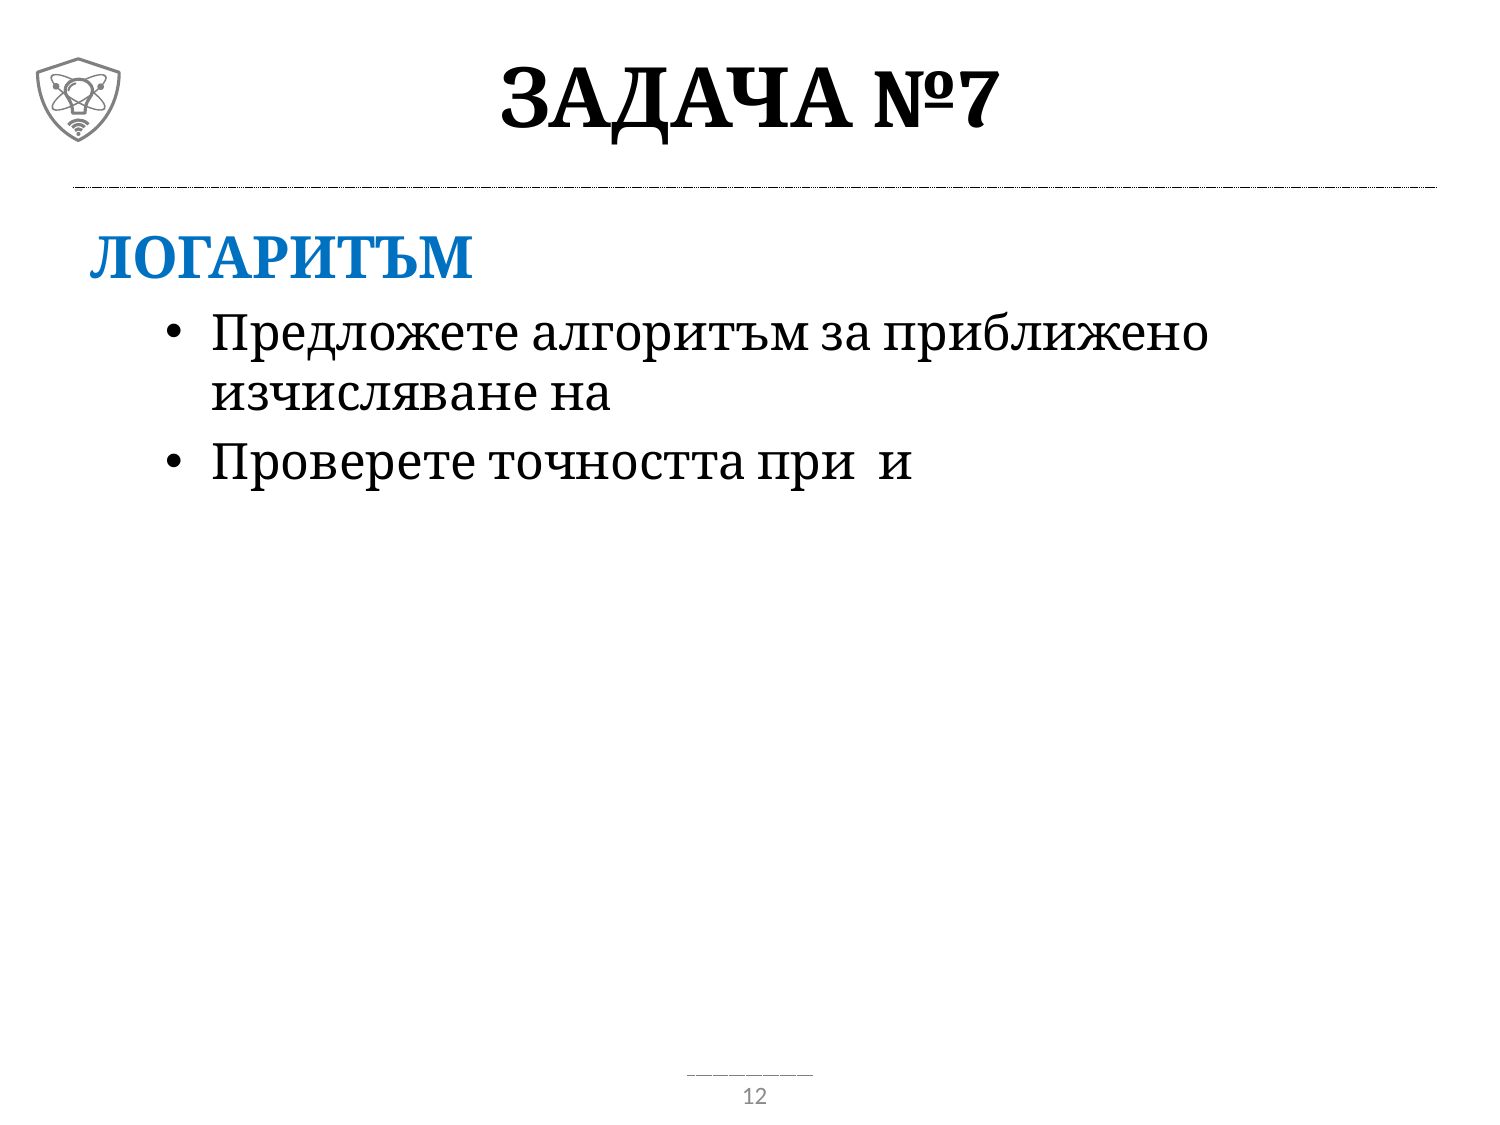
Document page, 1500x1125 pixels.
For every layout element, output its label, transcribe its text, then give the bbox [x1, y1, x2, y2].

title Задача №7 [0, 0, 1500, 188]
slide_number 12 [579, 1065, 930, 1125]
